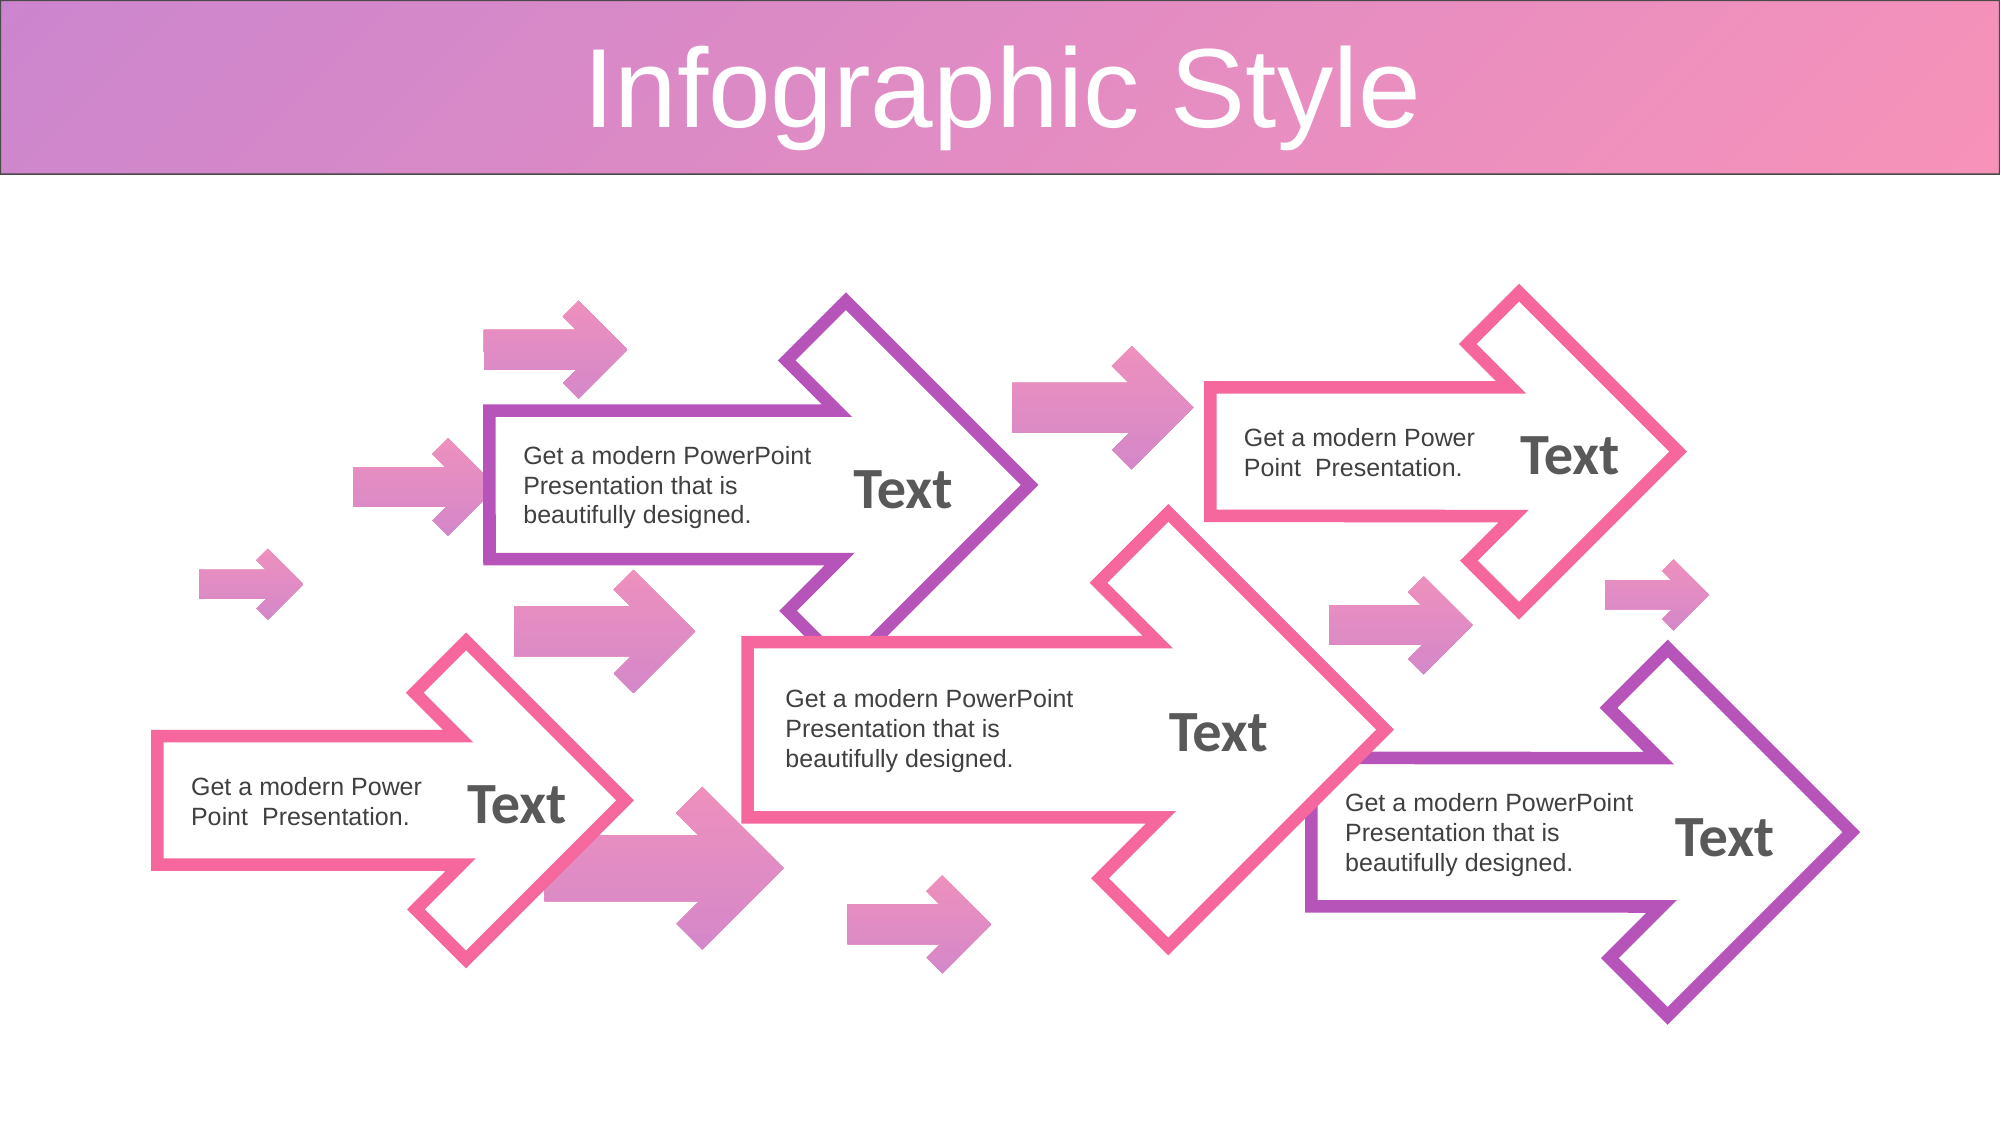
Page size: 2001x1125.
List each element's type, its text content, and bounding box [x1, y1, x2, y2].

text_box Text [1650, 790, 1800, 875]
text_box Get a modern PowerPoint Presentation that is beautifully designed. [1330, 779, 1657, 884]
text_box Get a modern PowerPoint Presentation that is beautifully designed. [508, 431, 835, 537]
text_box [597, 770, 627, 830]
text_box [488, 299, 1032, 641]
text_box [198, 547, 305, 621]
text_box Get a modern Power Point Presentation. [1229, 414, 1489, 489]
text_box [352, 436, 488, 538]
text_box [1603, 558, 1711, 632]
text_box [746, 511, 1387, 948]
text_box [156, 639, 585, 961]
text_box [846, 874, 993, 975]
text_box [543, 785, 786, 951]
text_box Get a modern Power Point Presentation. [176, 762, 436, 838]
text_box [482, 299, 629, 400]
text_box [1328, 574, 1475, 676]
text_box Get a modern PowerPoint Presentation that is beautifully designed. [770, 675, 1097, 780]
list Infographic Style [53, 31, 1952, 151]
text_box [1650, 422, 1680, 482]
text_box Text [1489, 409, 1650, 495]
text_box [1209, 291, 1637, 613]
text_box [1011, 344, 1195, 471]
text_box [1310, 647, 1853, 1018]
text_box Text [1108, 685, 1328, 771]
text_box [513, 568, 697, 695]
text_box Text [828, 442, 978, 528]
text_box Text [436, 758, 597, 843]
